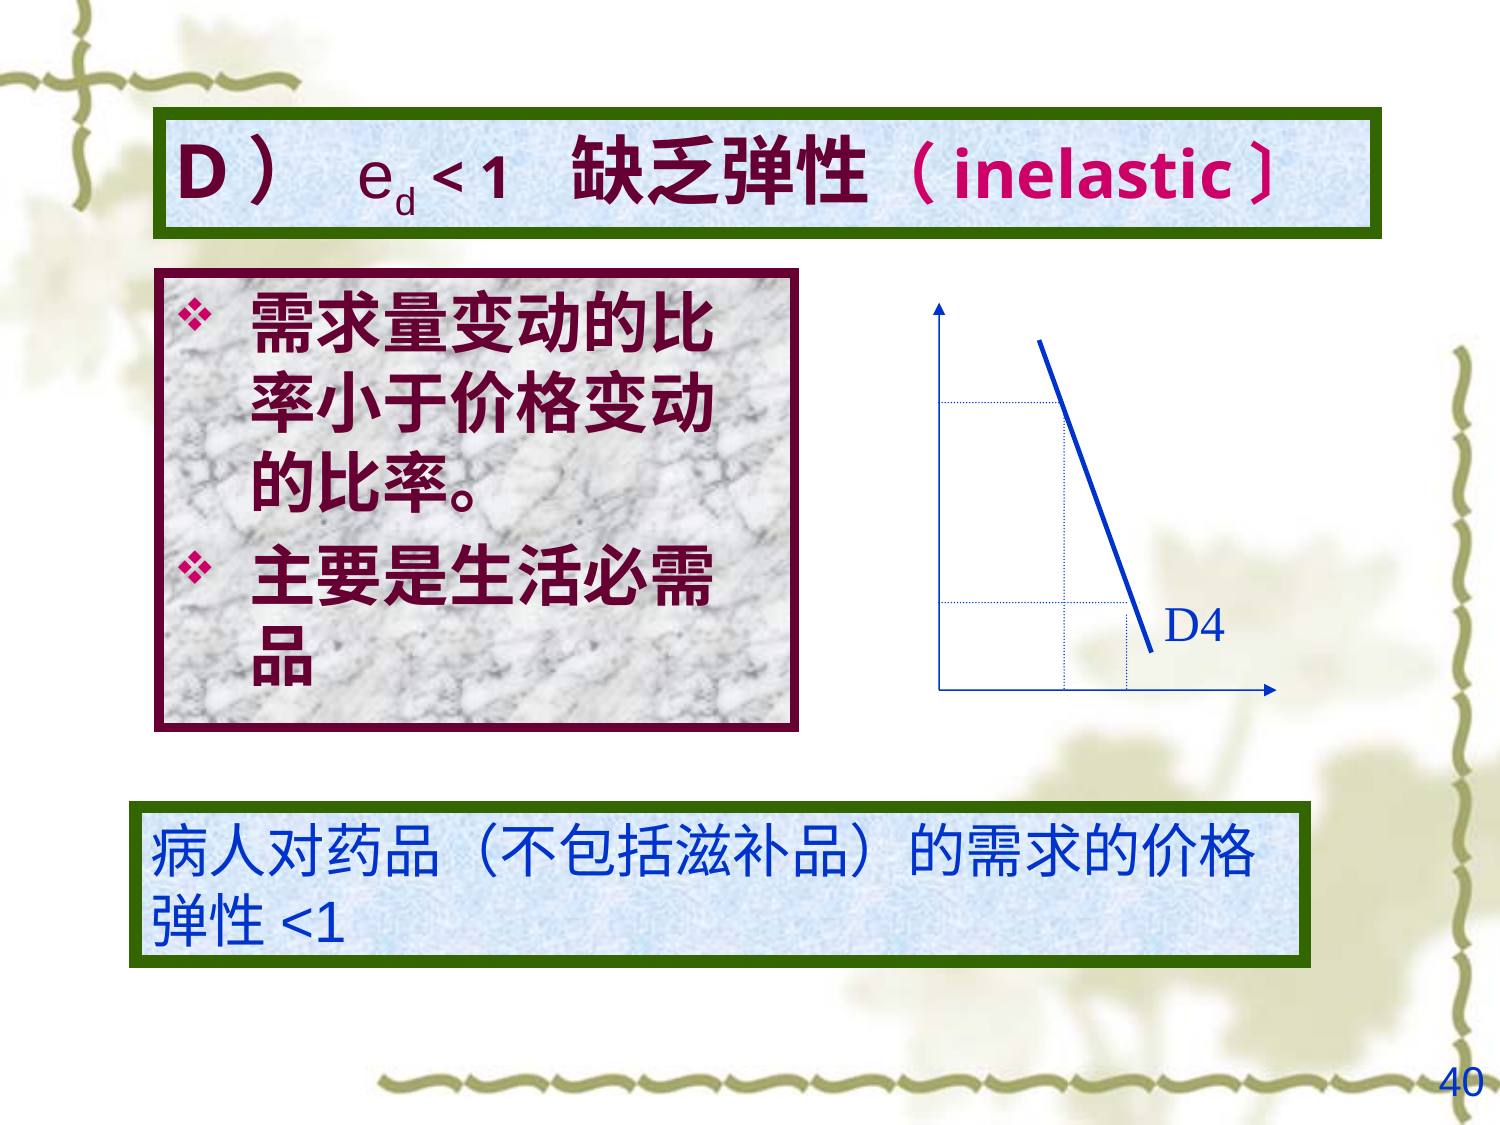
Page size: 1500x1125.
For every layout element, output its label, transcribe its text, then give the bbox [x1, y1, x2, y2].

text_box [939, 683, 1277, 697]
text_box [932, 302, 946, 691]
title D） ed < 1 缺乏弹性（inelastic〕 [159, 113, 1376, 233]
list 需求量变动的比率小于价格变动的比率。 主要是生活必需品 [159, 272, 795, 728]
text_box D4 [1149, 584, 1240, 659]
text_box 病人对药品（不包括滋补品）的需求的价格弹性<1 [135, 806, 1306, 962]
picture [0, 0, 1500, 1125]
slide_number 40 [1080, 1046, 1500, 1125]
